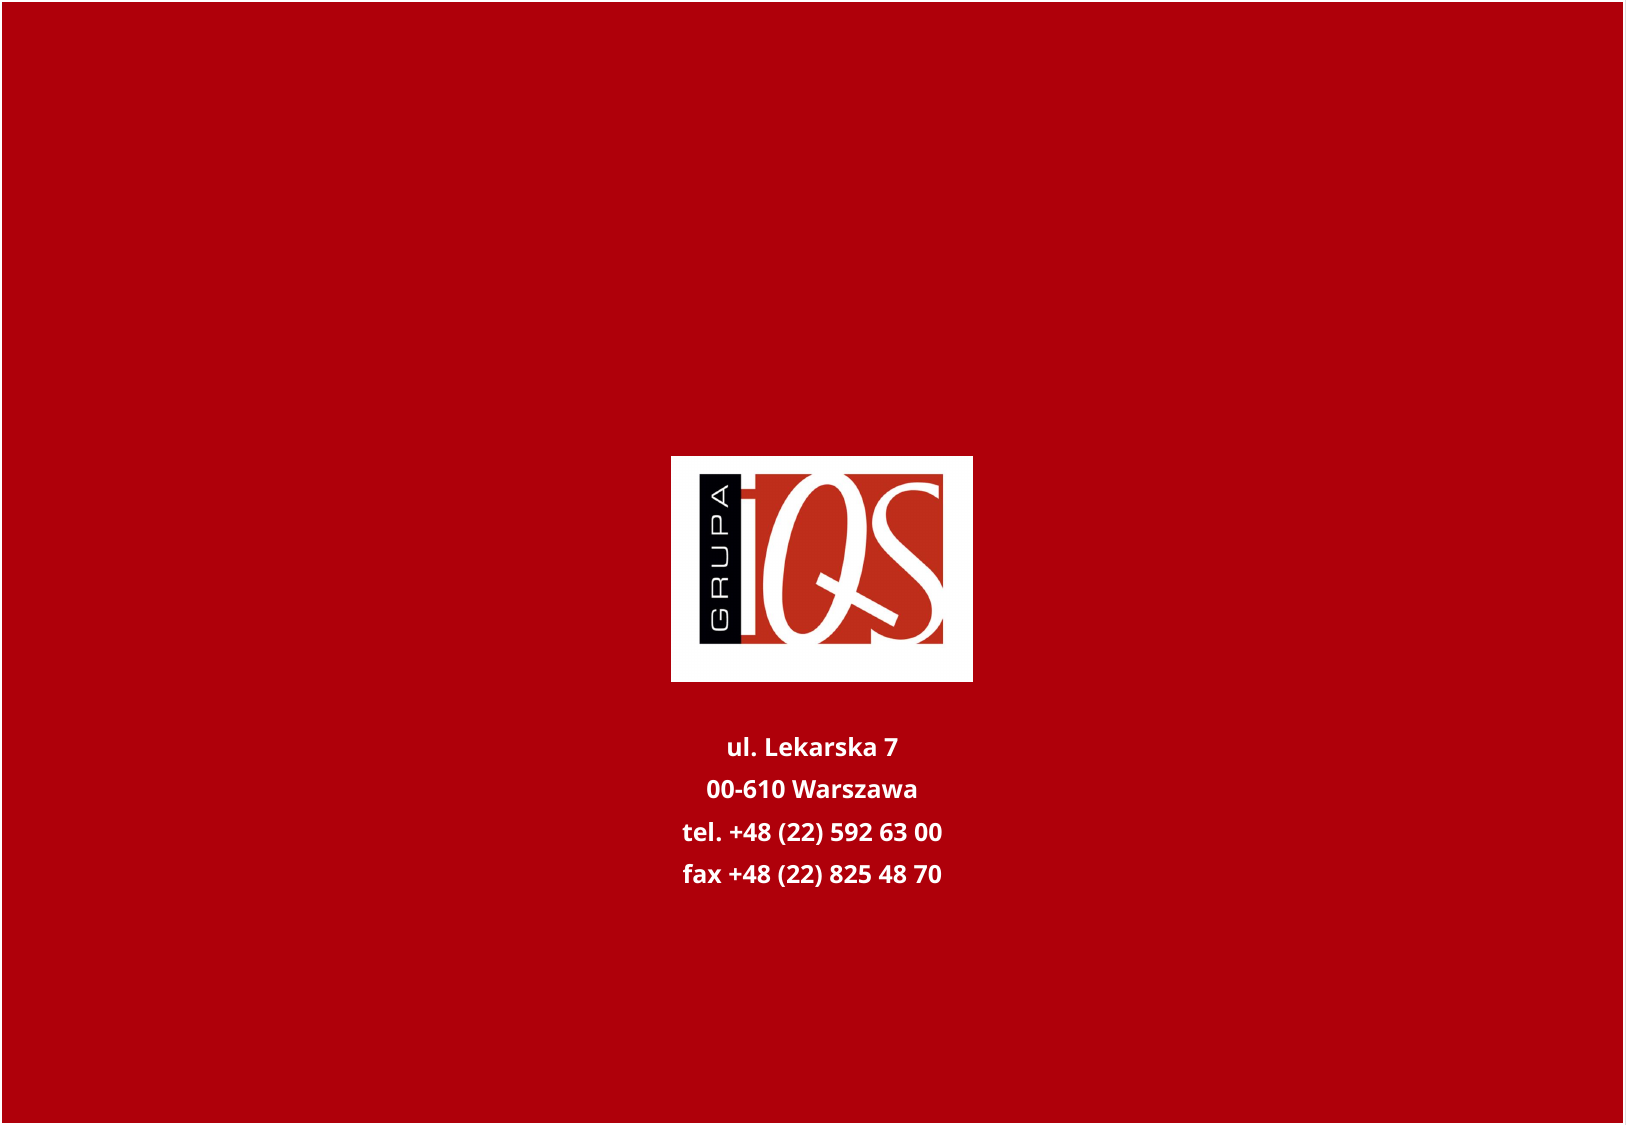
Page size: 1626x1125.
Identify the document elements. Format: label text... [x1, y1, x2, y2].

text_box [0, 0, 1625, 1125]
text_box ul. Lekarska 7 00-610 Warszawa tel. +48 (22) 592 63 00 fax +48 (22) 825 48 70 [484, 723, 1141, 896]
picture [671, 456, 973, 683]
